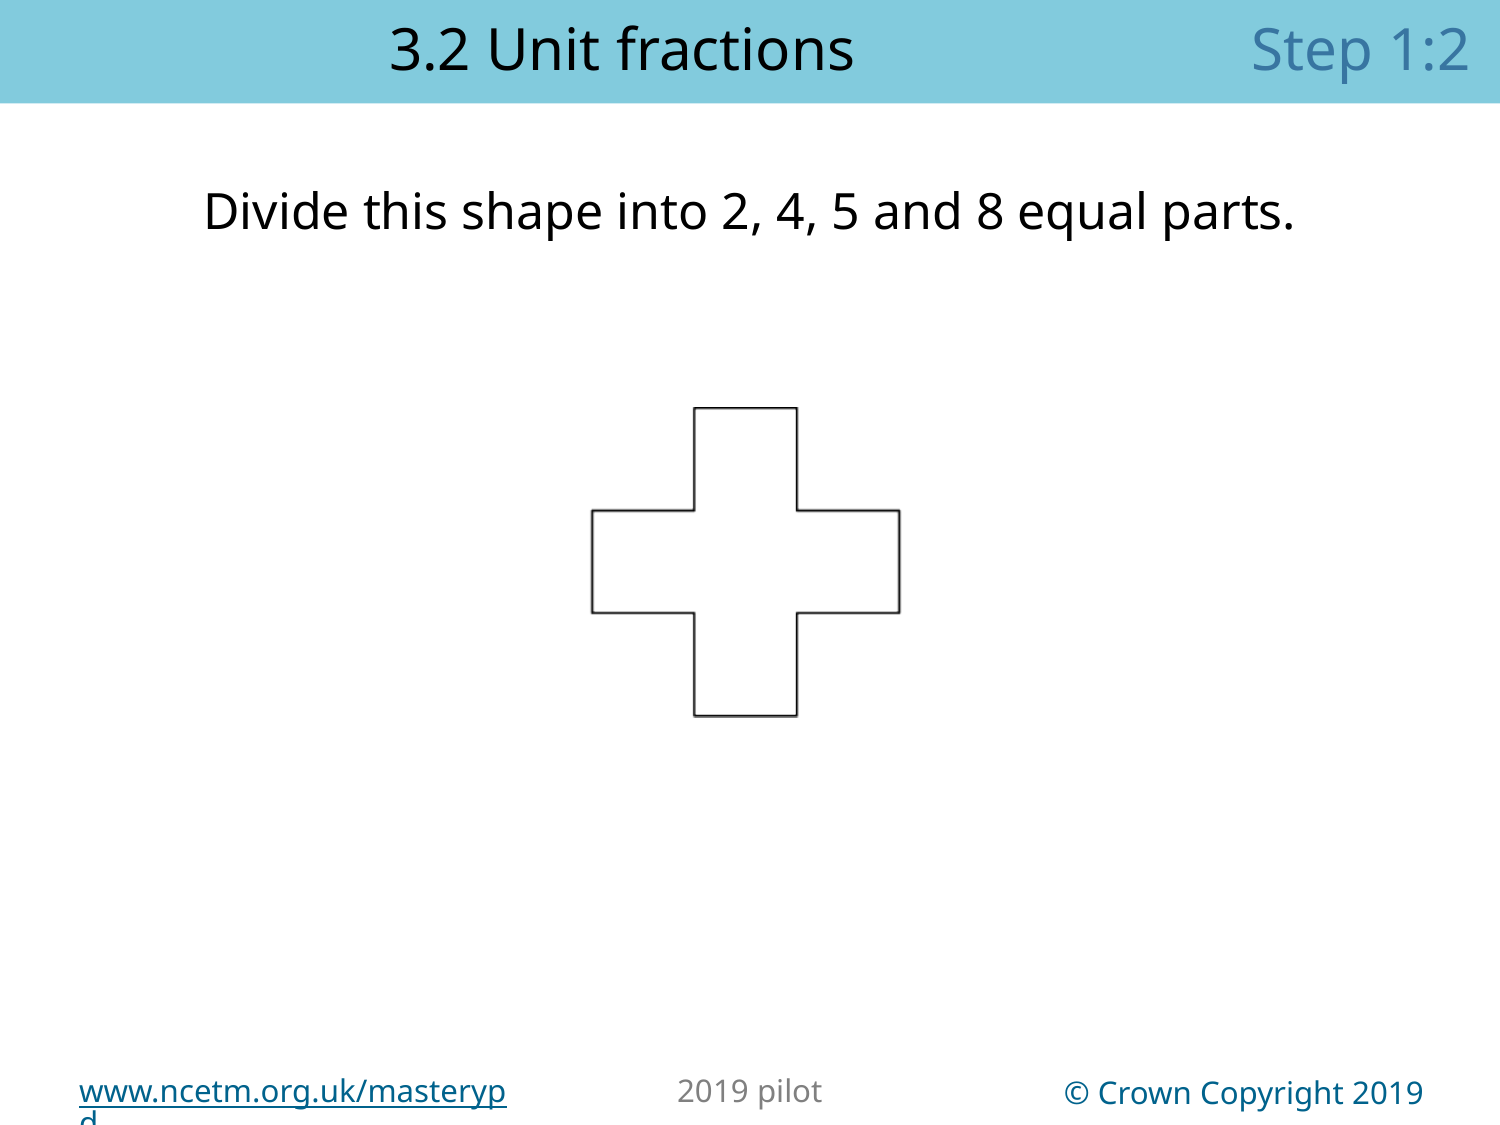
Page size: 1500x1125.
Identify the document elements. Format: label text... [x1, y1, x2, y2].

list 3.2 Unit fractions Step 1:2 [0, 0, 1500, 104]
picture [101, 407, 1399, 718]
text_box Divide this shape into 2, 4, 5 and 8 equal parts. [188, 171, 1312, 247]
